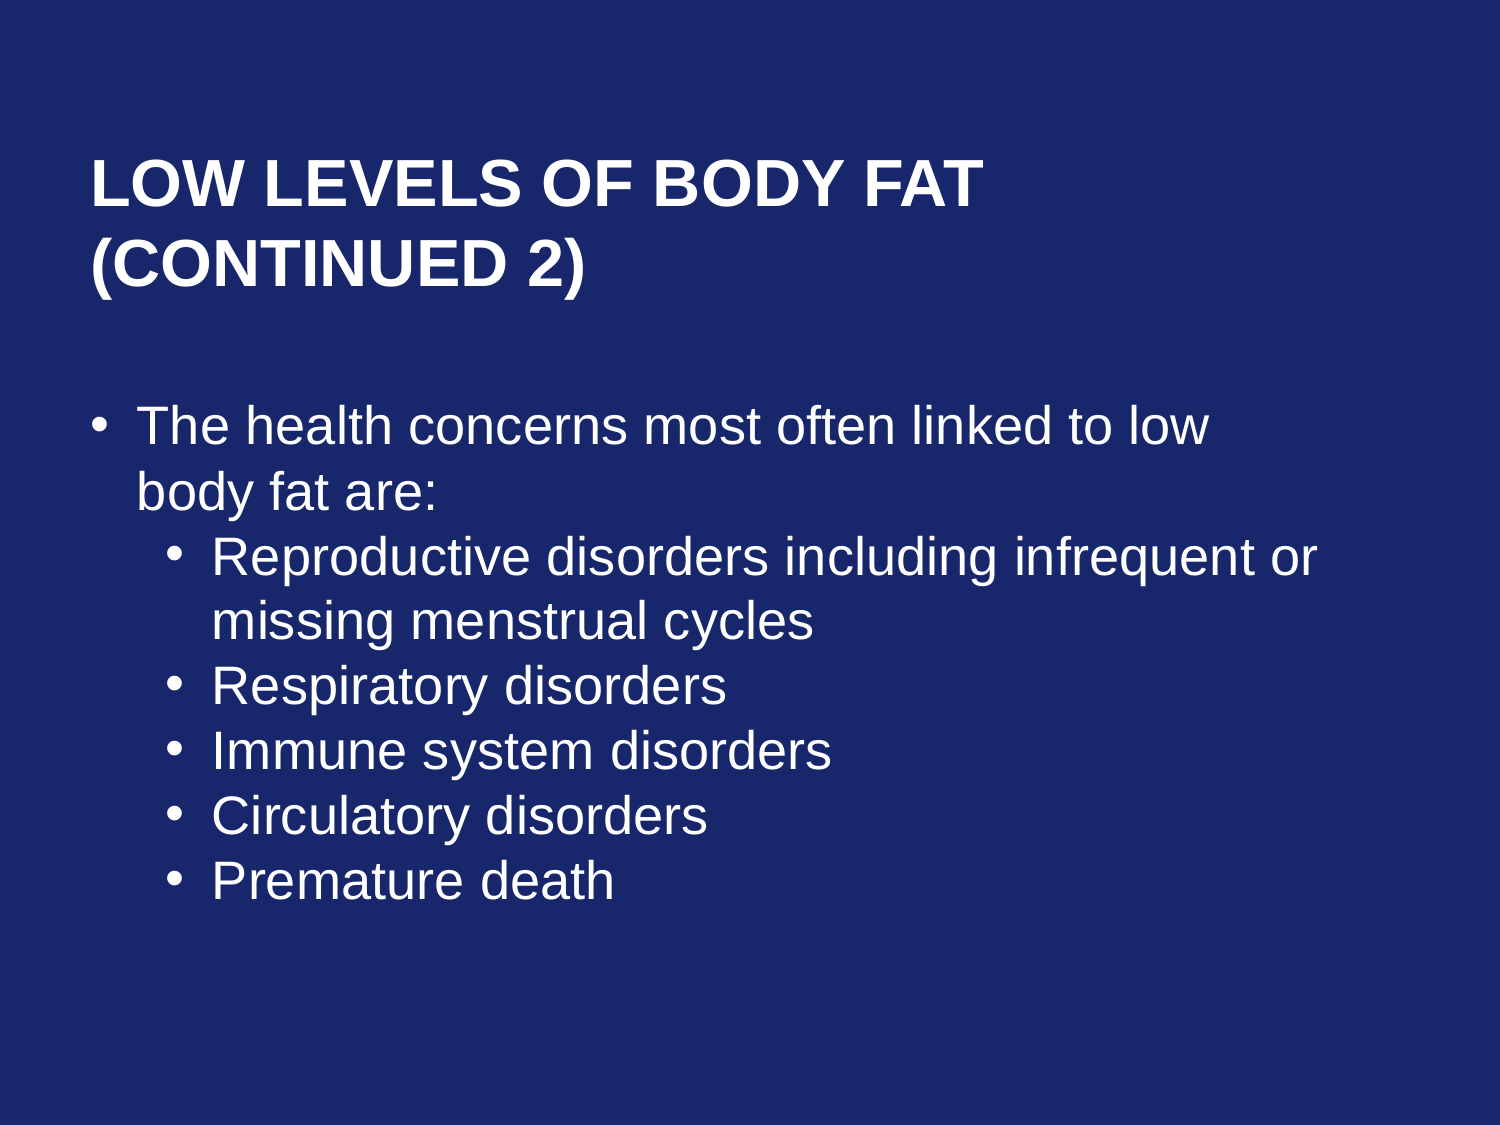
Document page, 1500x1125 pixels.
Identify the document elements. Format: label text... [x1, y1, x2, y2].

list The health concerns most often linked to low body fat are: Reproductive disorders including infrequent or missing menstrual cycles Respiratory disorders Immune system disorders Circulatory disorders Premature death [75, 351, 1350, 950]
title Low Levels of Body Fat (continued 2) [75, 99, 1350, 339]
